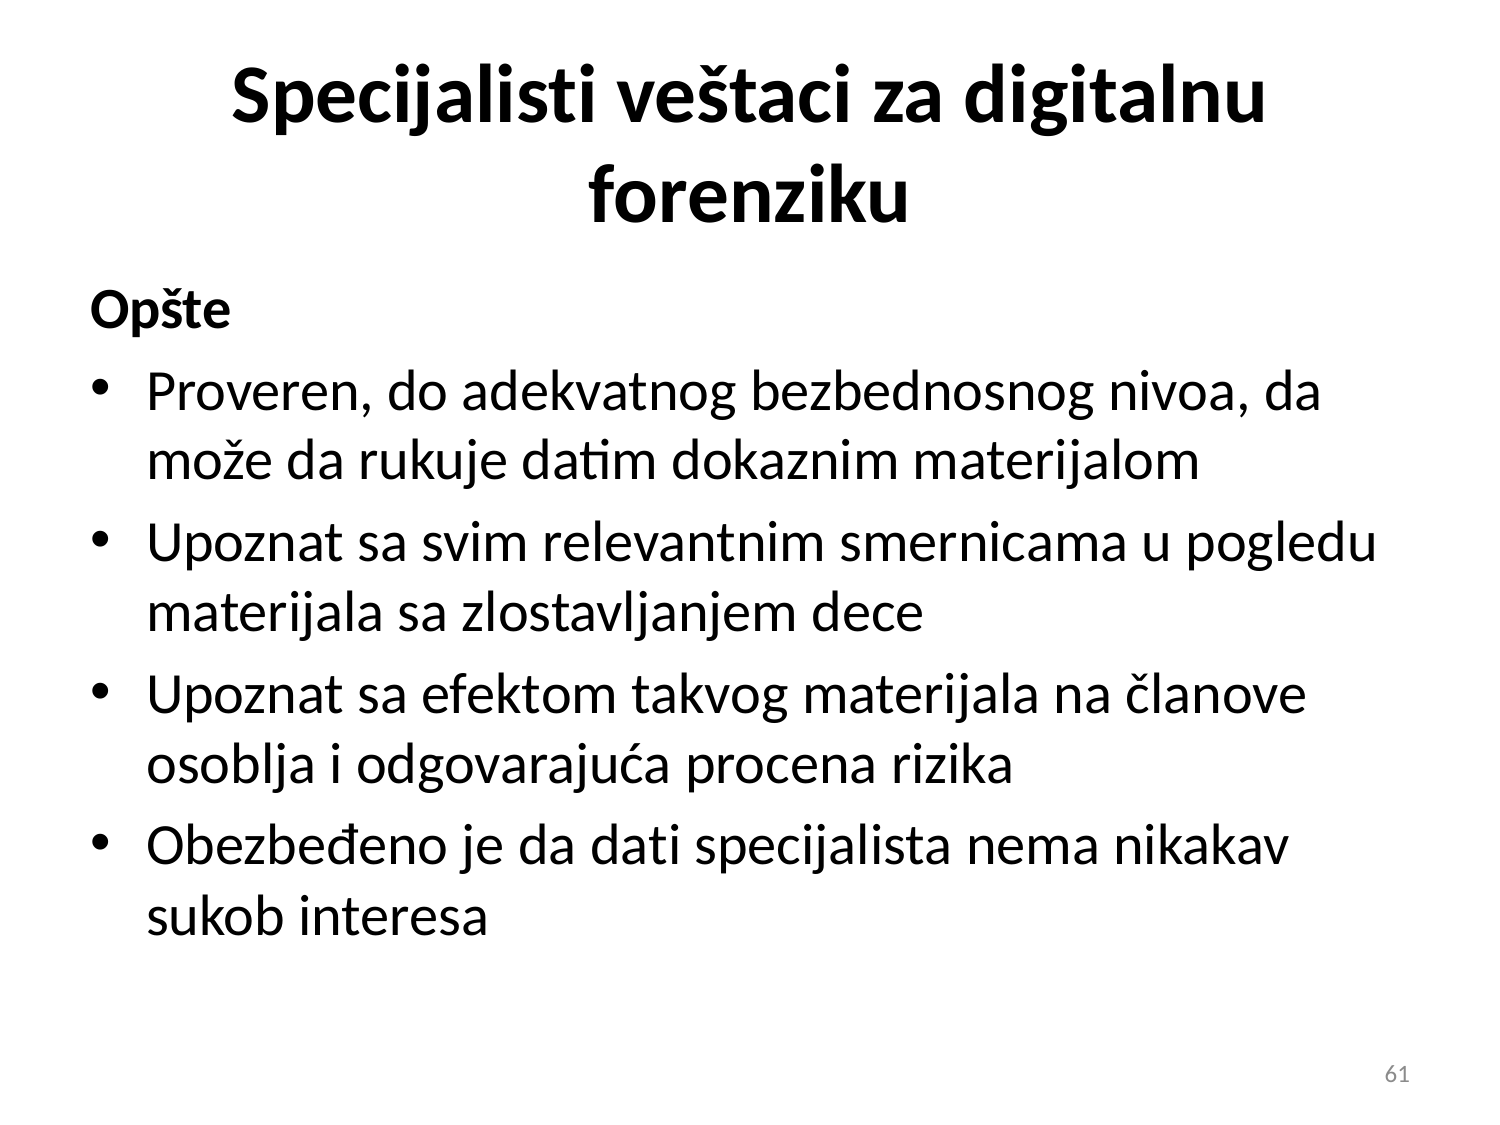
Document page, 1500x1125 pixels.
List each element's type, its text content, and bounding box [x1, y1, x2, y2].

list Opšte Proveren, do adekvatnog bezbednosnog nivoa, da može da rukuje datim dokaznim materijalom Upoznat sa svim relevantnim smernicama u pogledu materijala sa zlostavljanjem dece Upoznat sa efektom takvog materijala na članove osoblja i odgovarajuća procena rizika Obezbeđeno je da dati specijalista nema nikakav sukob interesa [74, 262, 1426, 1006]
title Specijalisti veštaci za digitalnu forenziku [74, 44, 1426, 233]
slide_number 61 [1074, 1042, 1425, 1103]
